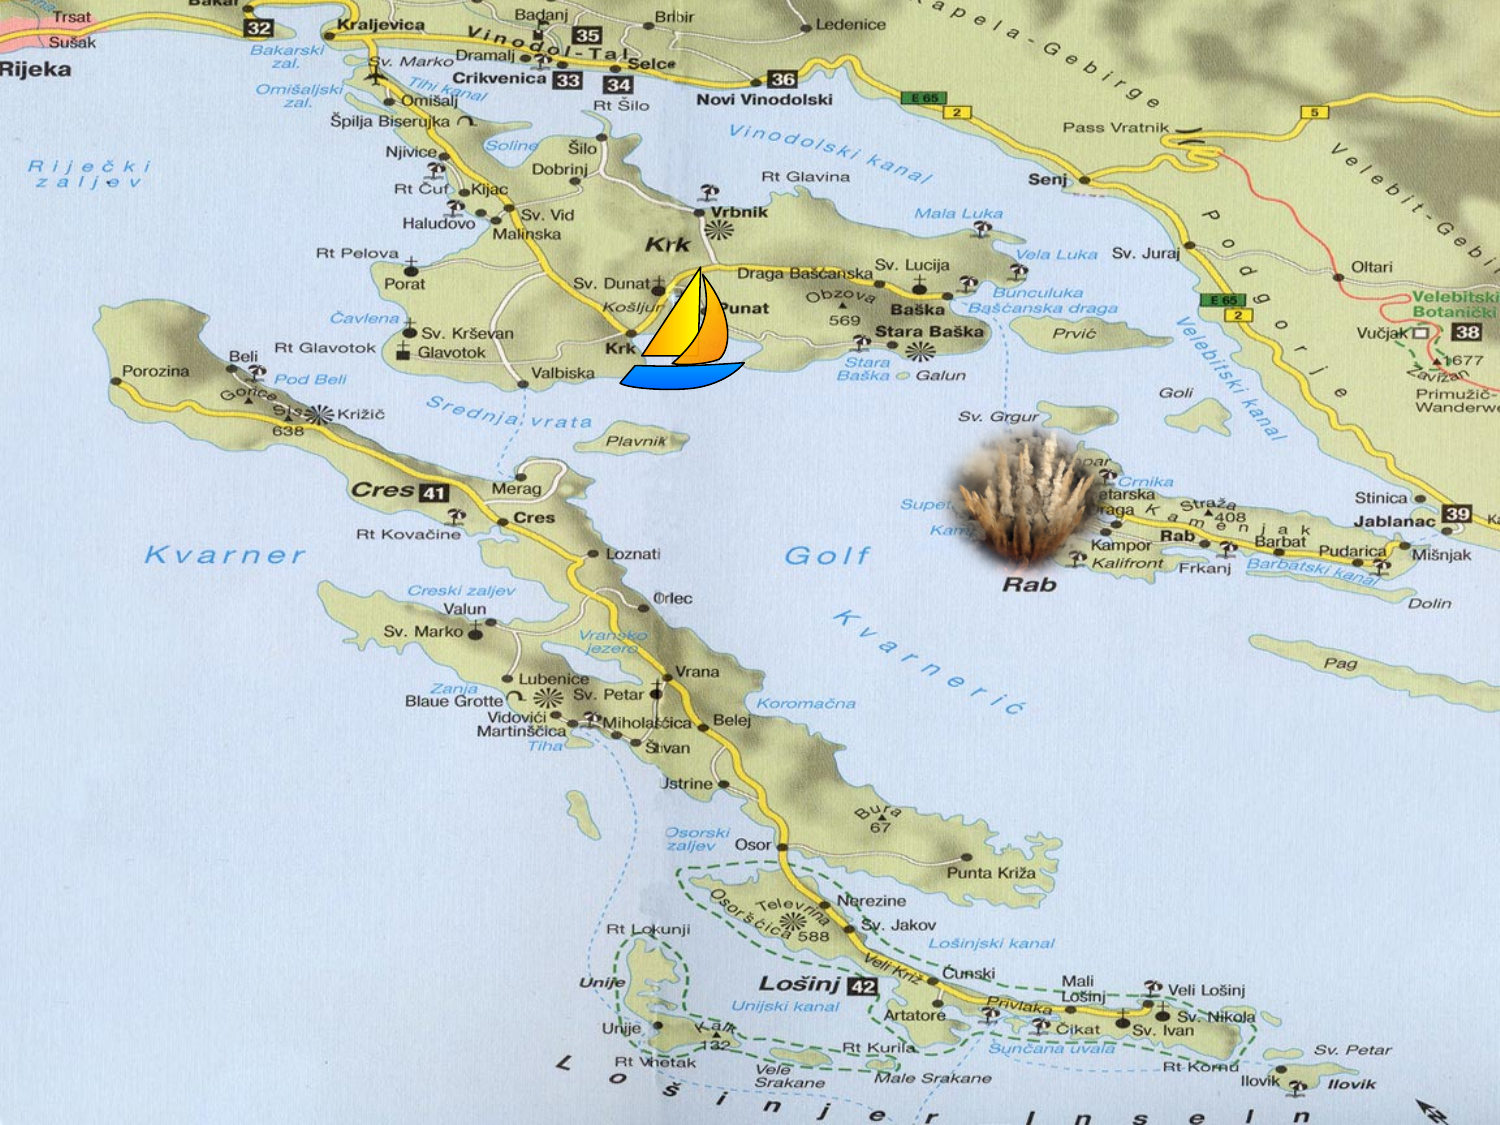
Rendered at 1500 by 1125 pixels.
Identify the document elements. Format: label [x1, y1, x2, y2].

picture [0, 0, 1500, 1125]
text_box [619, 266, 745, 392]
